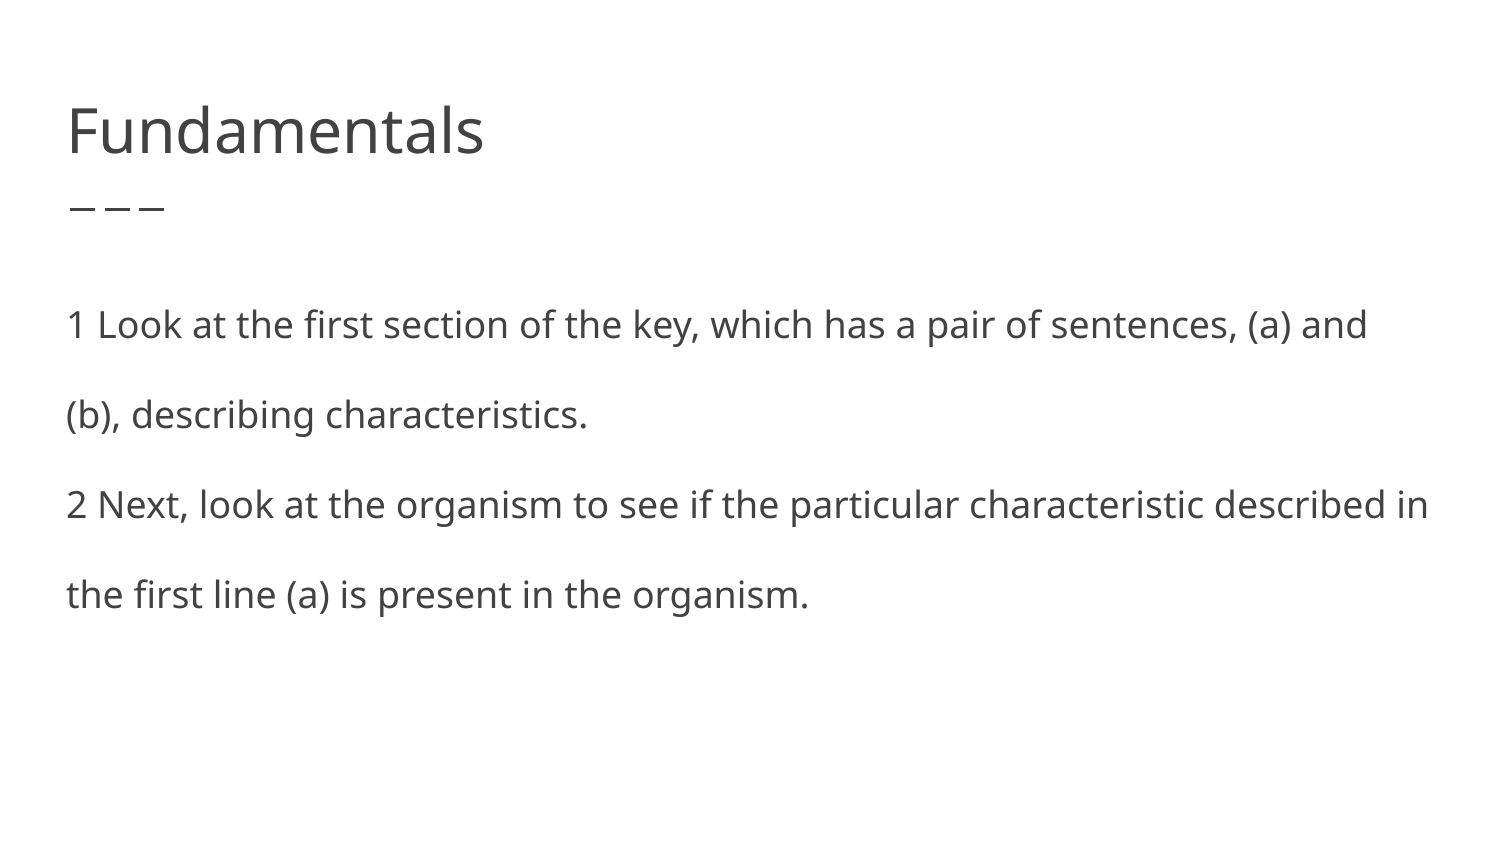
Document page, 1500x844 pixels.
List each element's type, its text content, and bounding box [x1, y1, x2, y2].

title Fundamentals [51, 61, 1449, 182]
list 1 Look at the first section of the key, which has a pair of sentences, (a) and (b), describing characteristics. 2 Next, look at the organism to see if the particular characteristic described in the first line (a) is present in the organism. [51, 240, 1449, 750]
